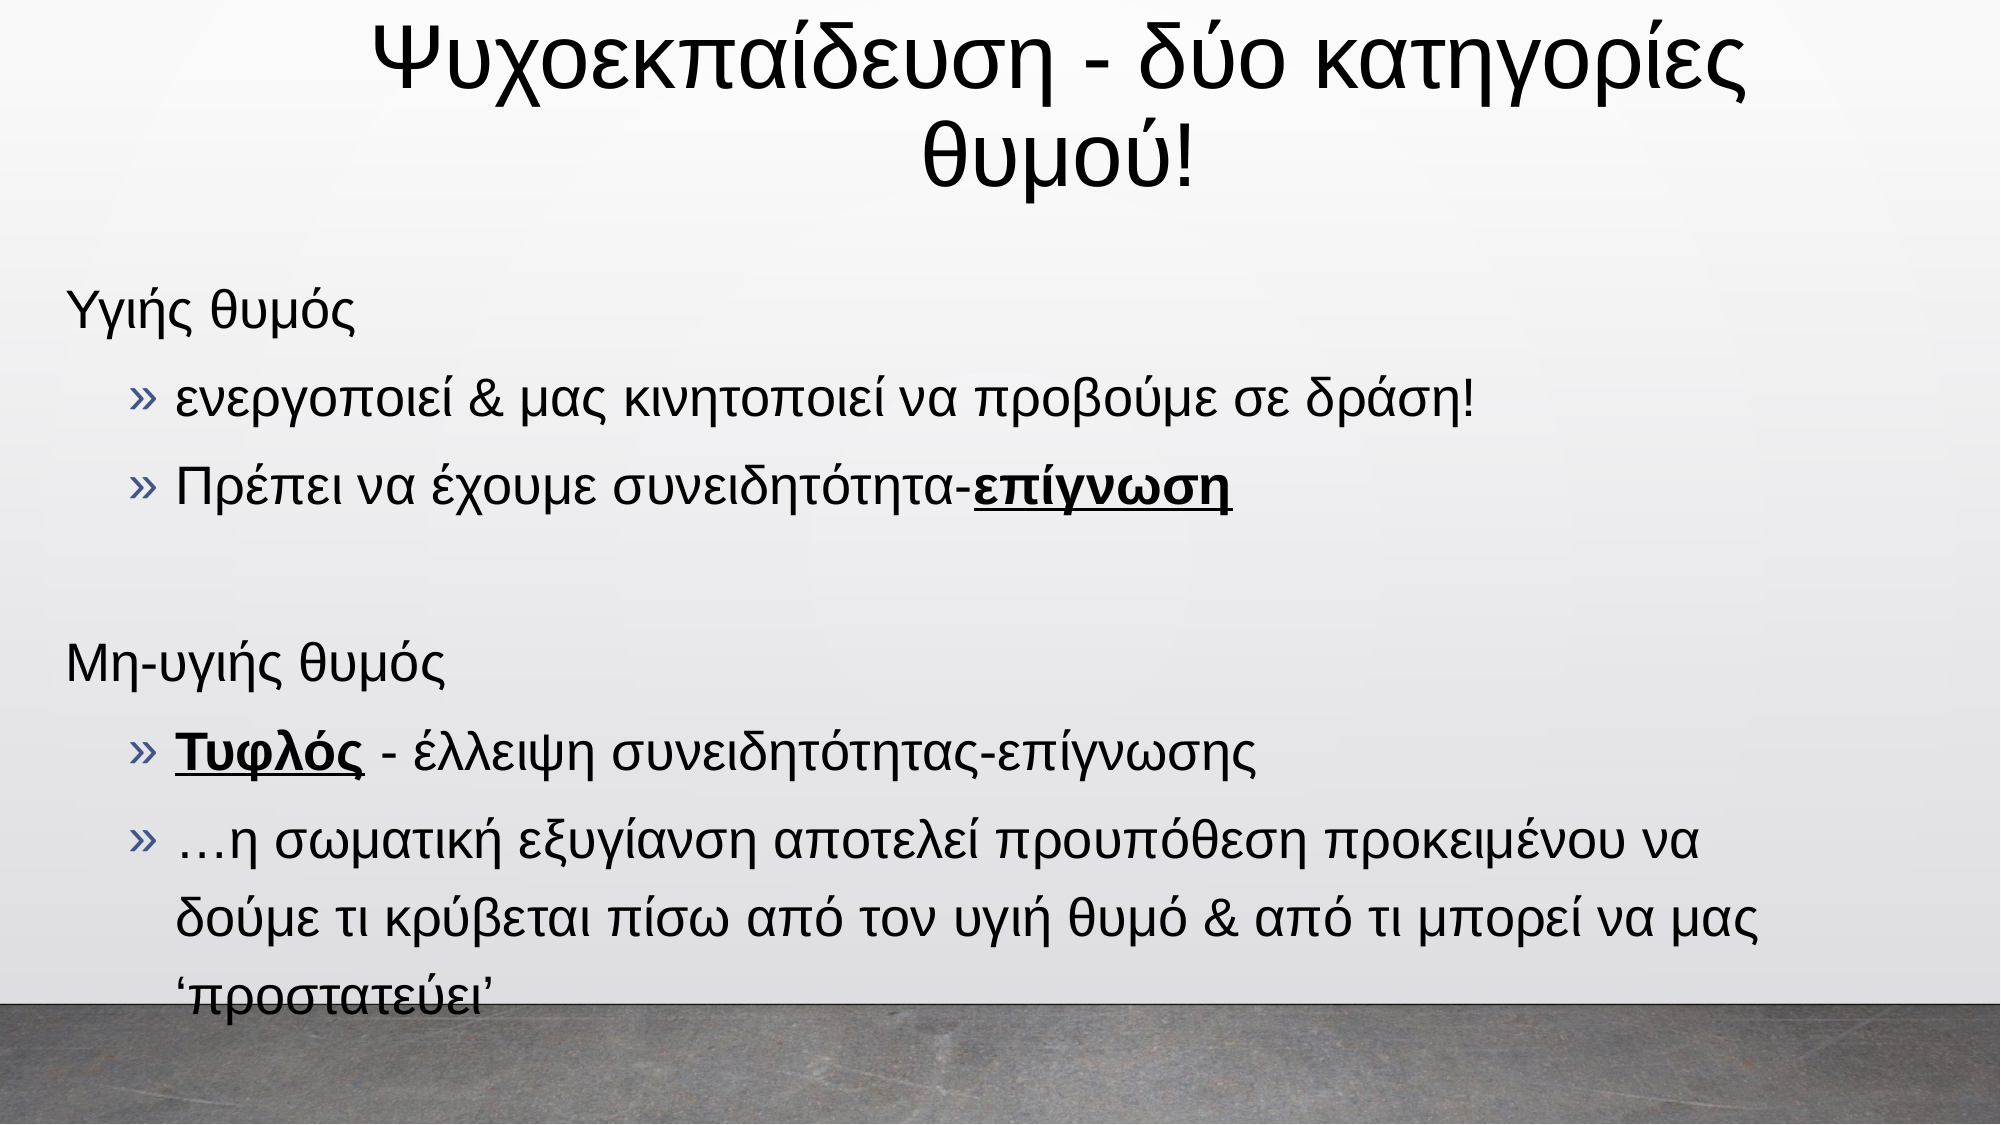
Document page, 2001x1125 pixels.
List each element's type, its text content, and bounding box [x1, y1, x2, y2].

picture [0, 1004, 2000, 1124]
title Ψυχοεκπαίδευση - δύο κατηγορίες θυμού! [314, 0, 1805, 241]
list Υγιής θυμός ενεργοποιεί & μας κινητοποιεί να προβούμε σε δράση! Πρέπει να έχουμε συνειδητότητα-επίγνωση Μη-υγιής θυμός Τυφλός - έλλειψη συνειδητότητας-επίγνωσης …η σωματική εξυγίανση αποτελεί προυπόθεση προκειμένου να δούμε τι κρύβεται πίσω από τον υγιή θυμό & από τι μπορεί να μας ‘προστατεύει’ [54, 250, 1805, 1012]
